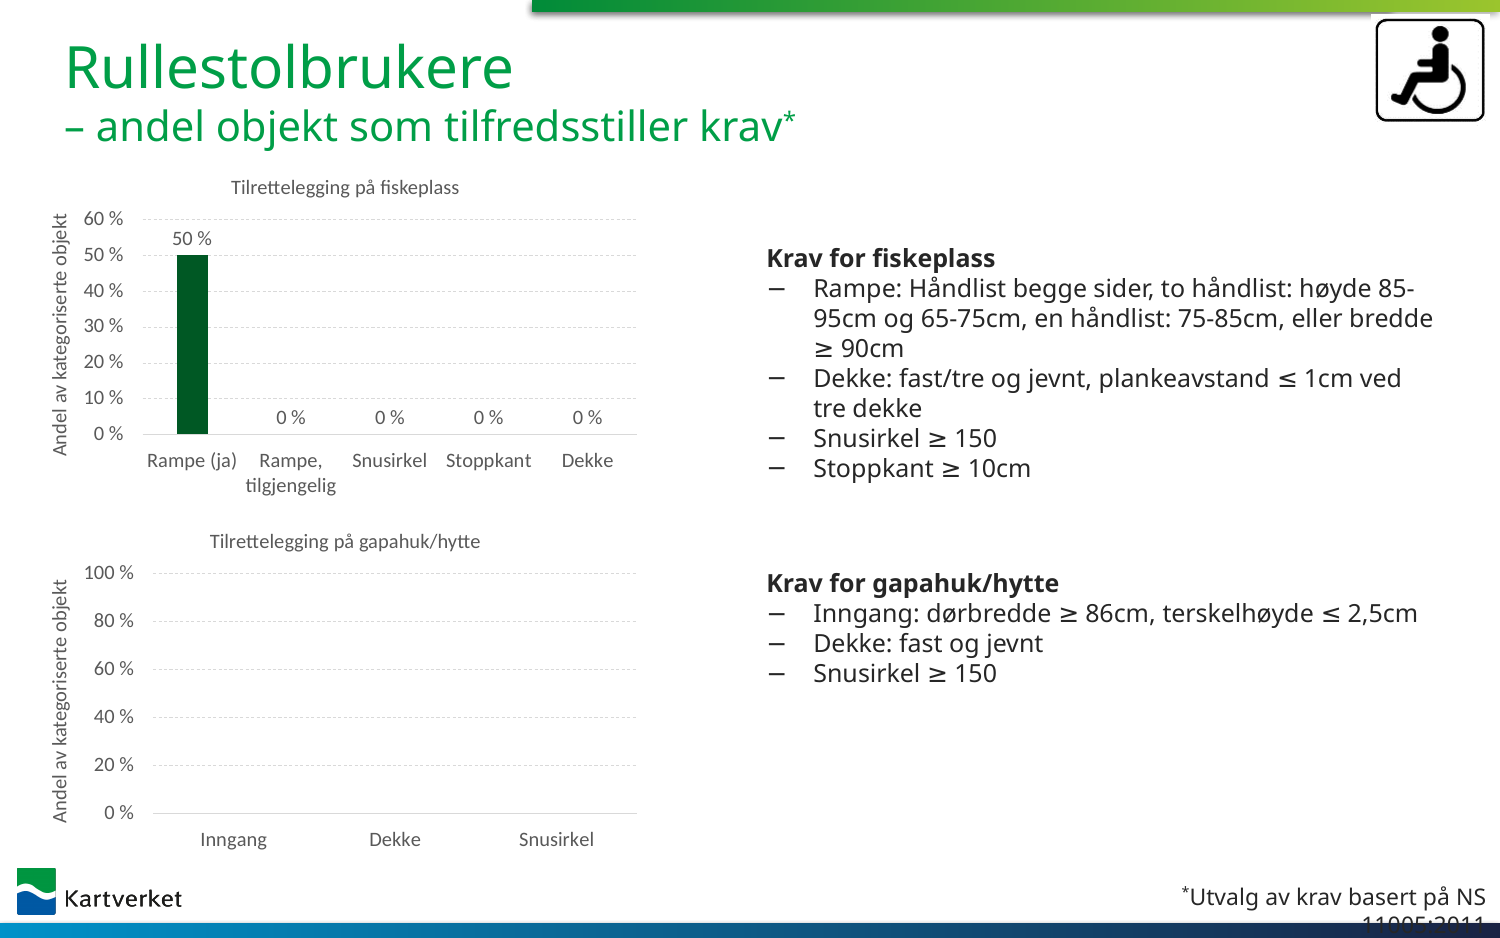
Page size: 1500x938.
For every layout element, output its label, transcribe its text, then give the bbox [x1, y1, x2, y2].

picture [41, 166, 650, 505]
text_box *Utvalg av krav basert på NS 11005:2011 [1068, 873, 1500, 938]
text_box Krav for fiskeplass Rampe: Håndlist begge sider, to håndlist: høyde 85-95cm og 65-75cm, en håndlist: 75-85cm, eller bredde ≥ 90cm Dekke: fast/tre og jevnt, plankeavstand ≤ 1cm ved tre dekke Snusirkel ≥ 150 Stoppkant ≥ 10cm [751, 235, 1452, 490]
text_box Rullestolbrukere – andel objekt som tilfredsstiller krav* [49, 29, 1431, 158]
picture [41, 520, 650, 859]
text_box Krav for gapahuk/hytte Inngang: dørbredde ≥ 86cm, terskelhøyde ≤ 2,5cm Dekke: fast og jevnt Snusirkel ≥ 150 [751, 560, 1452, 695]
picture [1371, 13, 1491, 127]
